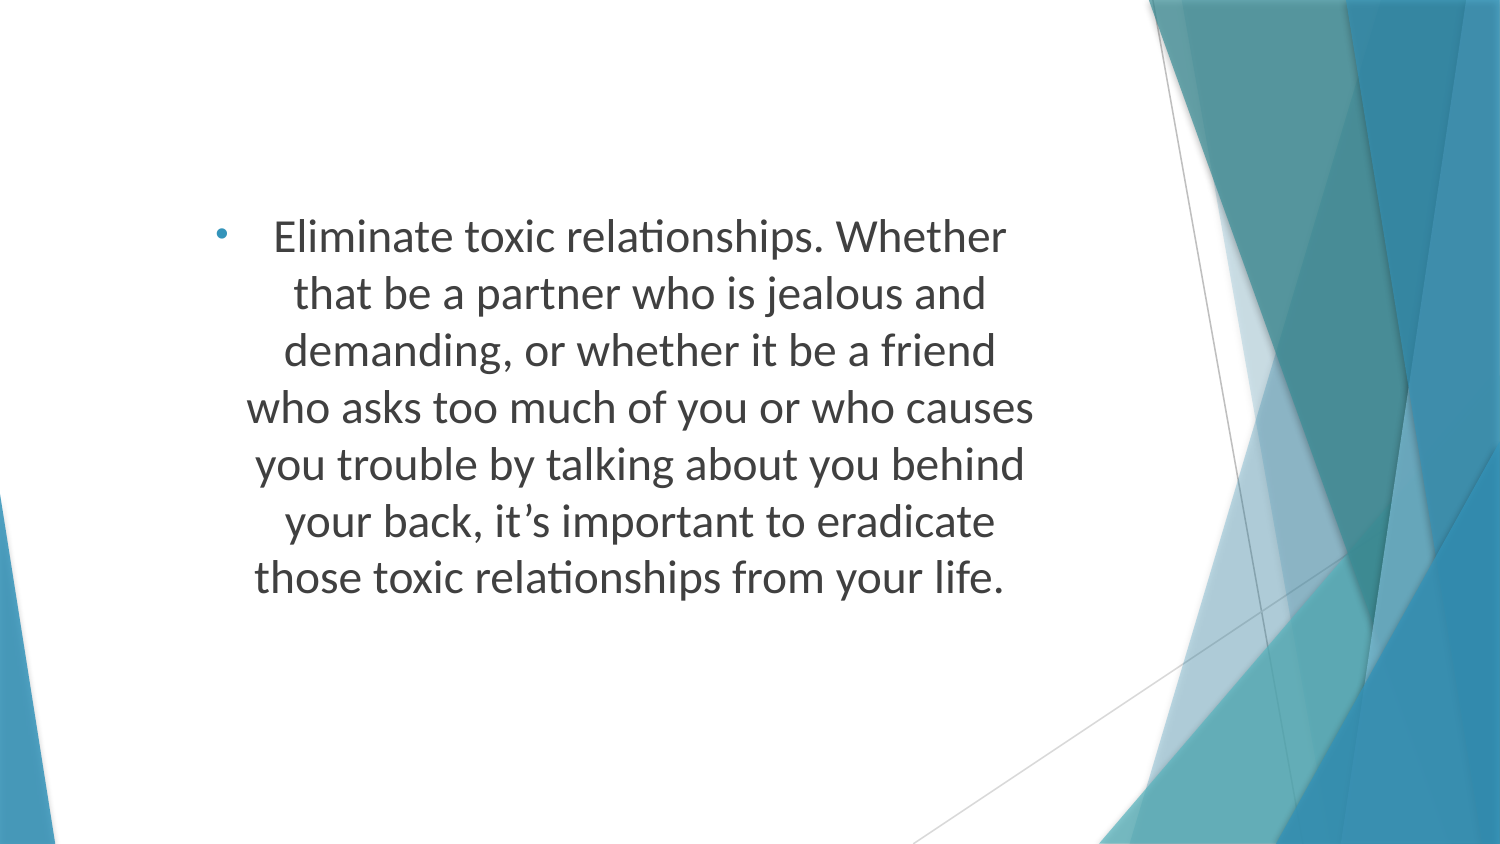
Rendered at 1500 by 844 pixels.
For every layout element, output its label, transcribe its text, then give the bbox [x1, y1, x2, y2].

list Eliminate toxic relationships. Whether that be a partner who is jealous and demanding, or whether it be a friend who asks too much of you or who causes you trouble by talking about you behind your back, it’s important to eradicate those toxic relationships from your life. [171, 197, 1058, 647]
